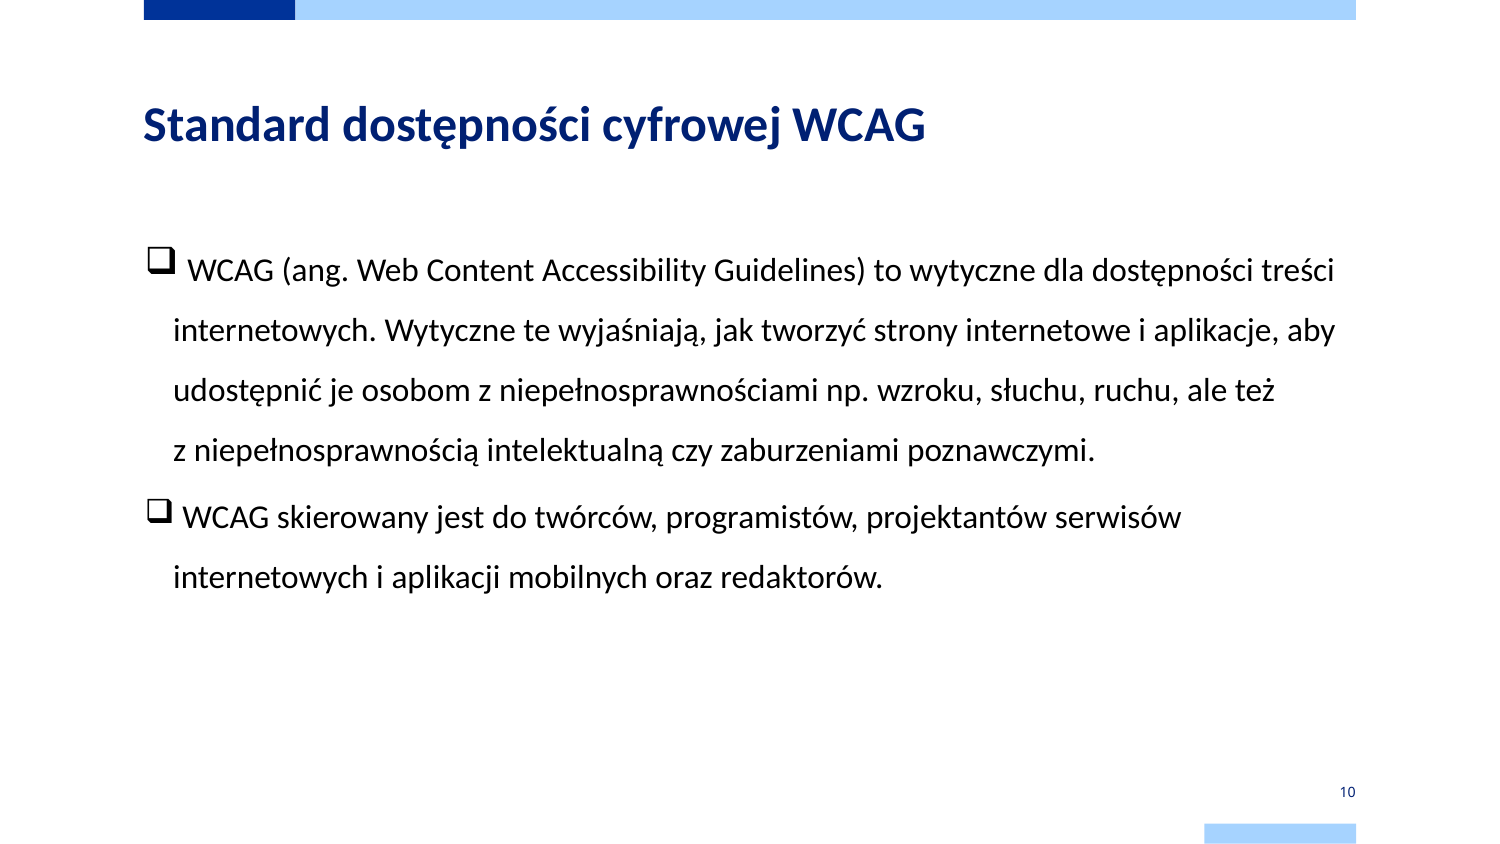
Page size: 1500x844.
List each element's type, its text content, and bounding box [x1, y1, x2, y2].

slide_number 10 [1204, 783, 1356, 804]
title Standard dostępności cyfrowej WCAG [143, 100, 1357, 220]
list WCAG (ang. Web Content Accessibility Guidelines) to wytyczne dla dostępności treści internetowych. Wytyczne te wyjaśniają, jak tworzyć strony internetowe i aplikacje, aby udostępnić je osobom z niepełnosprawnościami np. wzroku, słuchu, ruchu, ale też z niepełnosprawnością intelektualną czy zaburzeniami poznawczymi. WCAG skierowany jest do twórców, programistów, projektantów serwisów internetowych i aplikacji mobilnych oraz redaktorów. [143, 220, 1357, 800]
